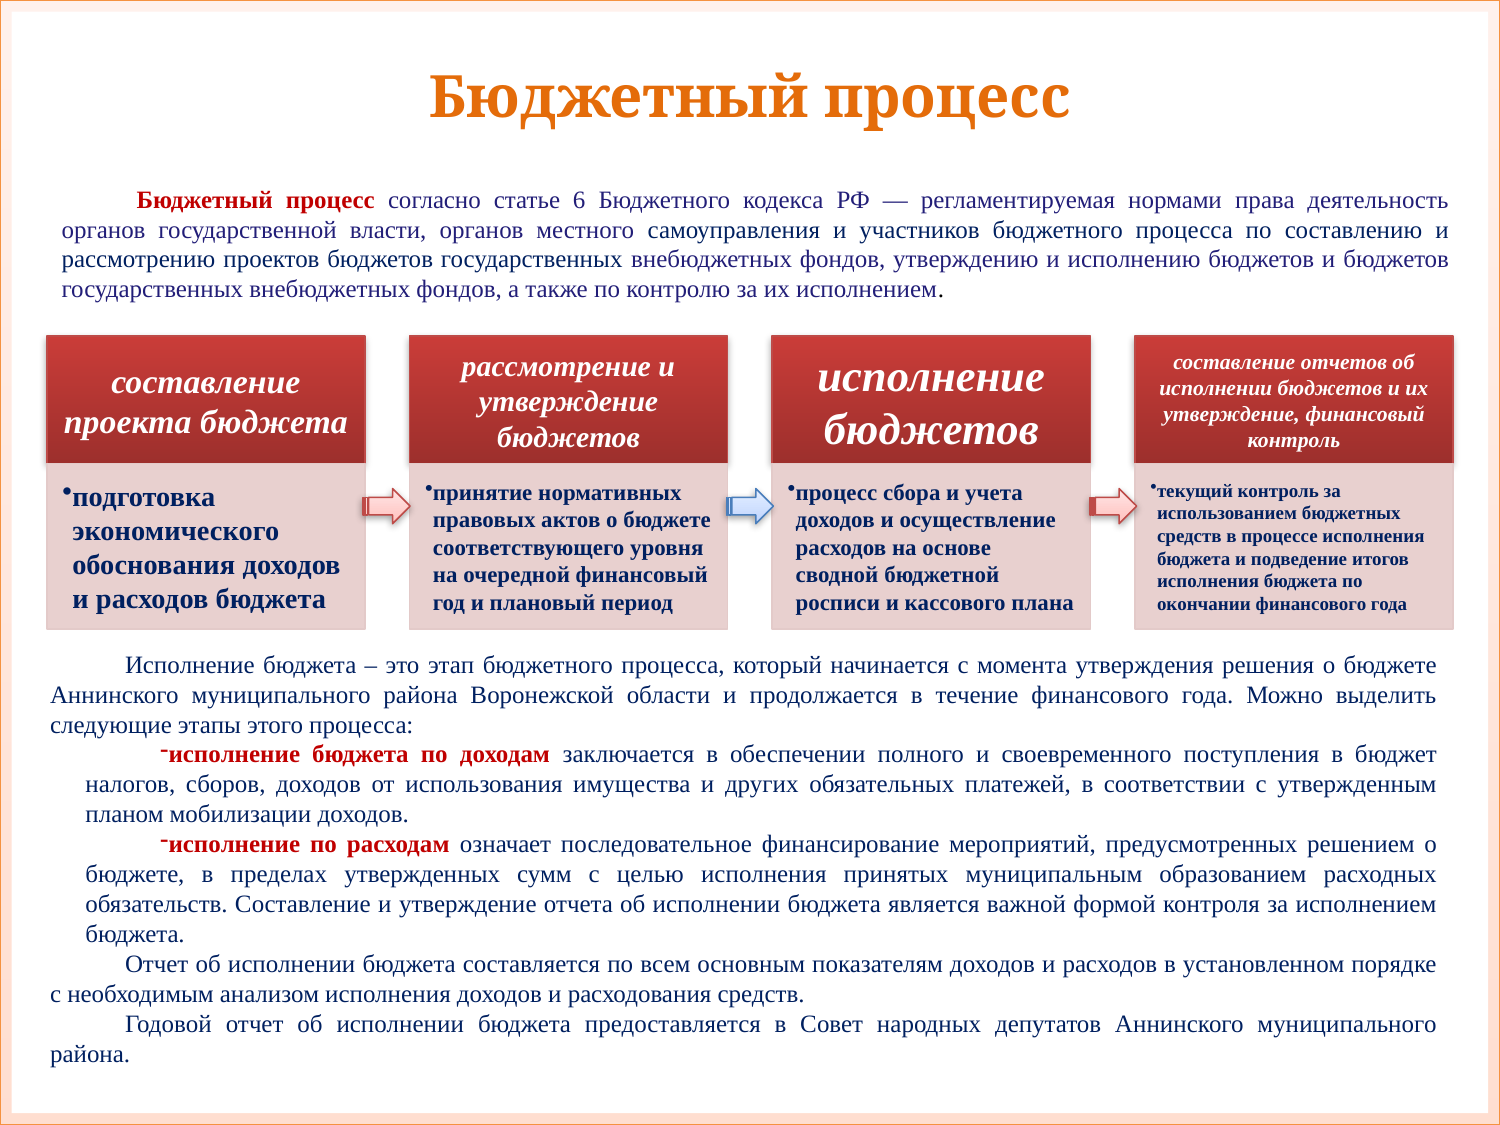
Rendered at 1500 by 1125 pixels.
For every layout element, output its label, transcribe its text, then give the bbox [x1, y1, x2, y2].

text_box Исполнение бюджета – это этап бюджетного процесса, который начинается с момента утверждения решения о бюджете Аннинского муниципального района Воронежской области и продолжается в течение финансового года. Можно выделить следующие этапы этого процесса: исполнение бюджета по доходам заключается в обеспечении полного и своевременного поступления в бюджет налогов, сборов, доходов от использования имущества и других обязательных платежей, в соответствии с утвержденным планом мобилизации доходов. исполнение по расходам означает последовательное финансирование мероприятий, предусмотренных решением о бюджете, в пределах утвержденных сумм с целью исполнения принятых муниципальным образованием расходных обязательств. Составление и утверждение отчета об исполнении бюджета является важной формой контроля за исполнением бюджета. Отчет об исполнении бюджета составляется по всем основным показателям доходов и расходов в установленном порядке с необходимым анализом исполнения доходов и расходования средств. Годовой отчет об исполнении бюджета предоставляется в Совет народных депутатов Аннинского муниципального района. [35, 640, 1454, 1075]
text_box Бюджетный процесс согласно статье 6 Бюджетного кодекса РФ — регламентируемая нормами права деятельность органов государственной власти, органов местного самоуправления и участников бюджетного процесса по составлению и рассмотрению проектов бюджетов государственных внебюджетных фондов, утверждению и исполнению бюджетов и бюджетов государственных внебюджетных фондов, а также по контролю за их исполнением. [46, 175, 1465, 311]
text_box [10, 188, 1490, 1115]
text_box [46, 335, 1454, 630]
text_box Бюджетный процесс [0, 0, 1500, 188]
text_box [0, 188, 1500, 1125]
